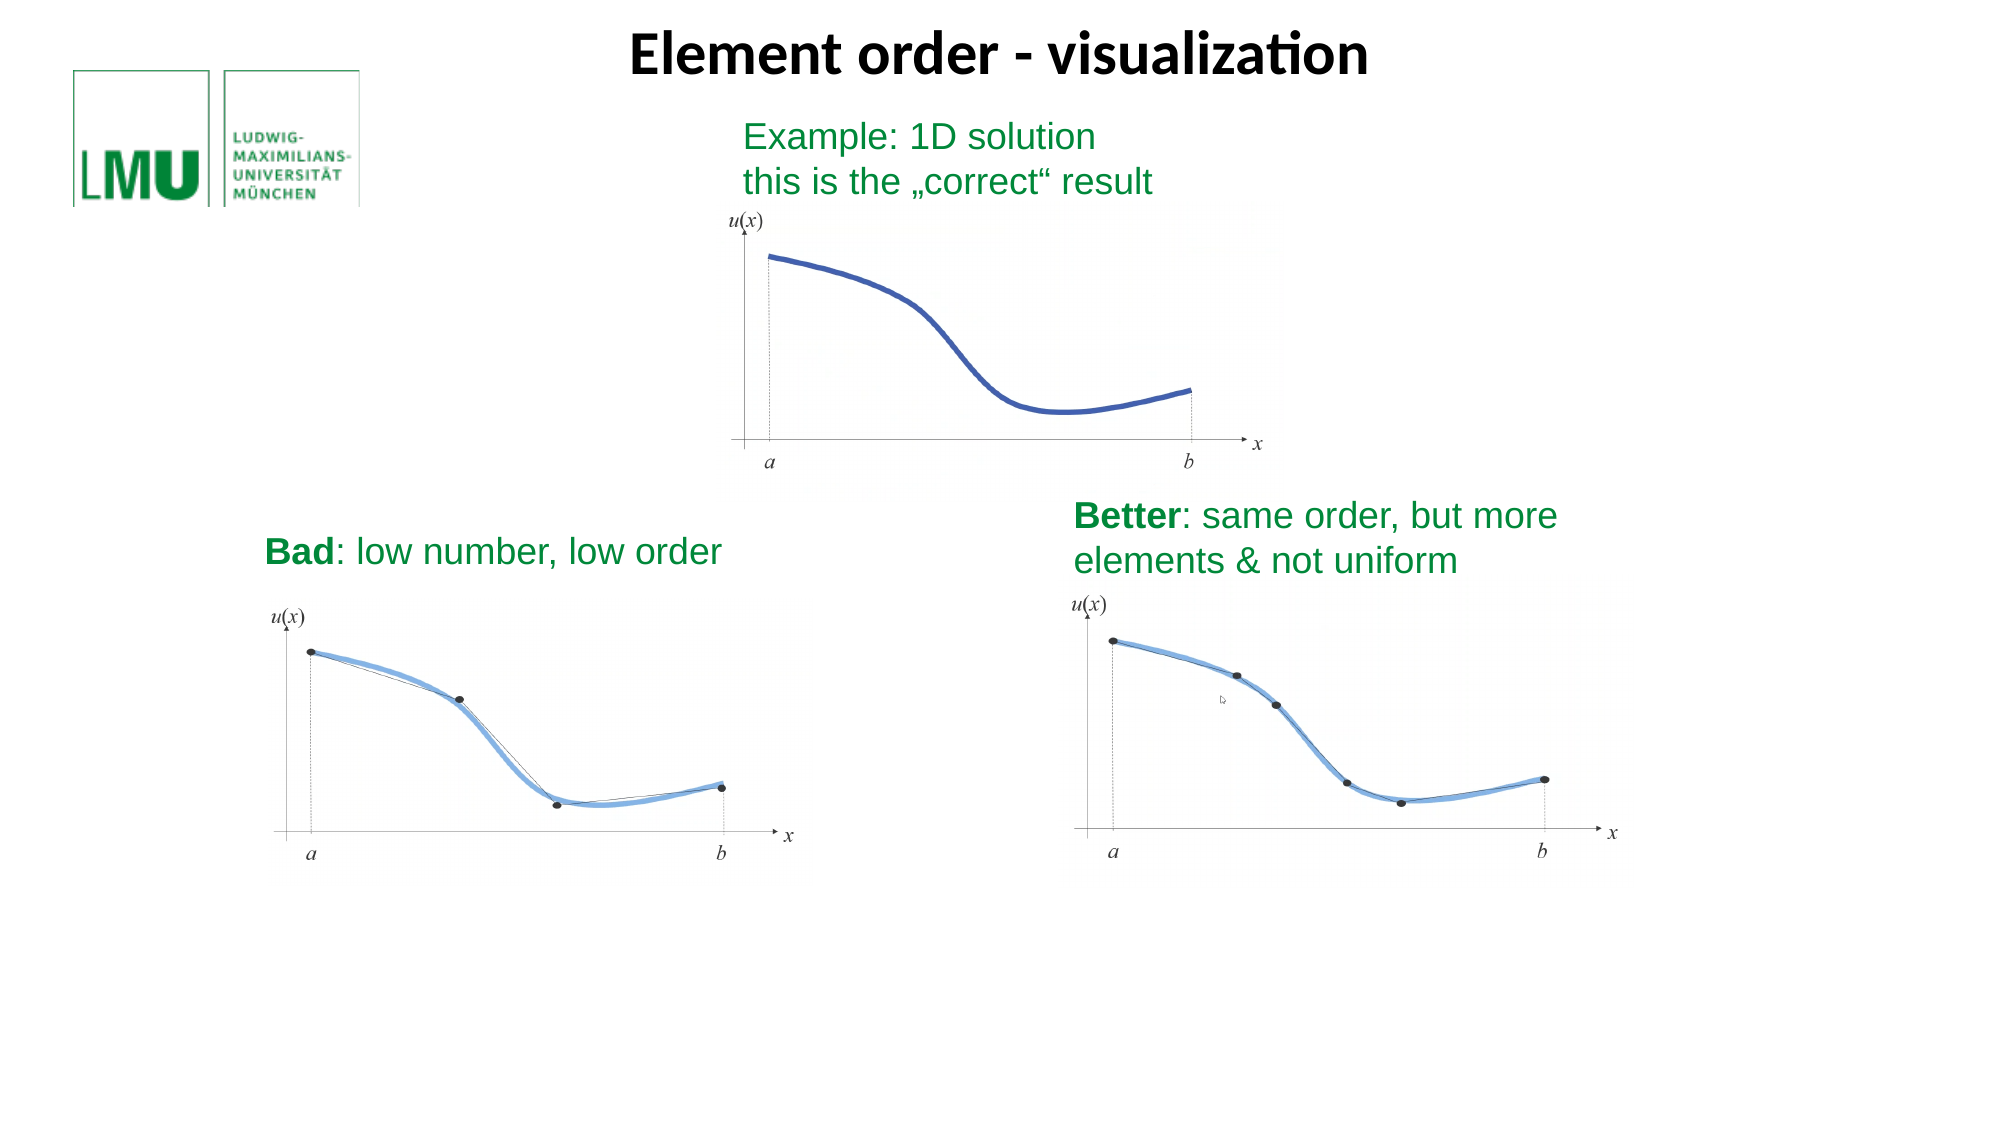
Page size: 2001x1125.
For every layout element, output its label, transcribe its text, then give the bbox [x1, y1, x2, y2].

text_box Bad: low number, low order [249, 520, 760, 580]
text_box Better: same order, but more elements & not uniform [1058, 483, 1604, 574]
picture [1058, 574, 1634, 888]
picture [716, 201, 1284, 502]
text_box Example: 1D solution this is the „correct“ result [728, 104, 1208, 201]
text_box Element order - visualization [249, 4, 1750, 95]
picture [268, 598, 813, 886]
